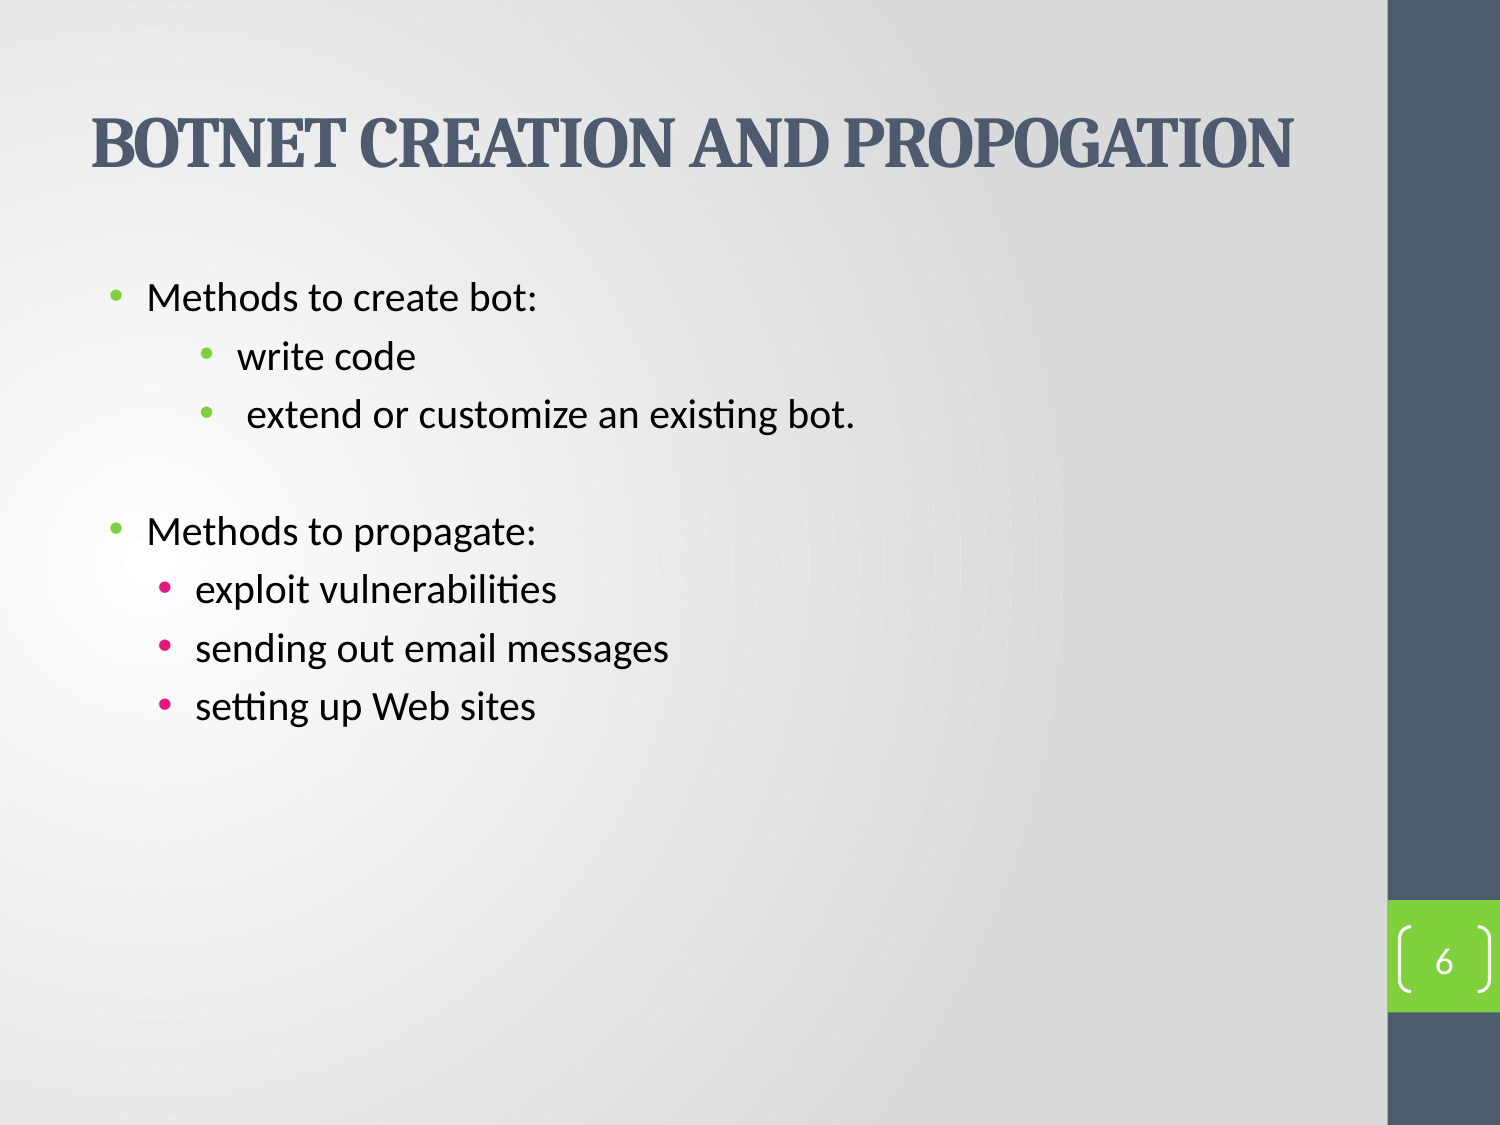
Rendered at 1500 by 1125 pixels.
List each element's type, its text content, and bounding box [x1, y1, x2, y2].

slide_number 6 [1397, 925, 1492, 994]
list Methods to create bot: write code extend or customize an existing bot. Methods to propagate: exploit vulnerabilities sending out email messages setting up Web sites [75, 262, 1425, 1094]
title BOTNET CREATION AND PROPOGATION [75, 45, 1325, 233]
